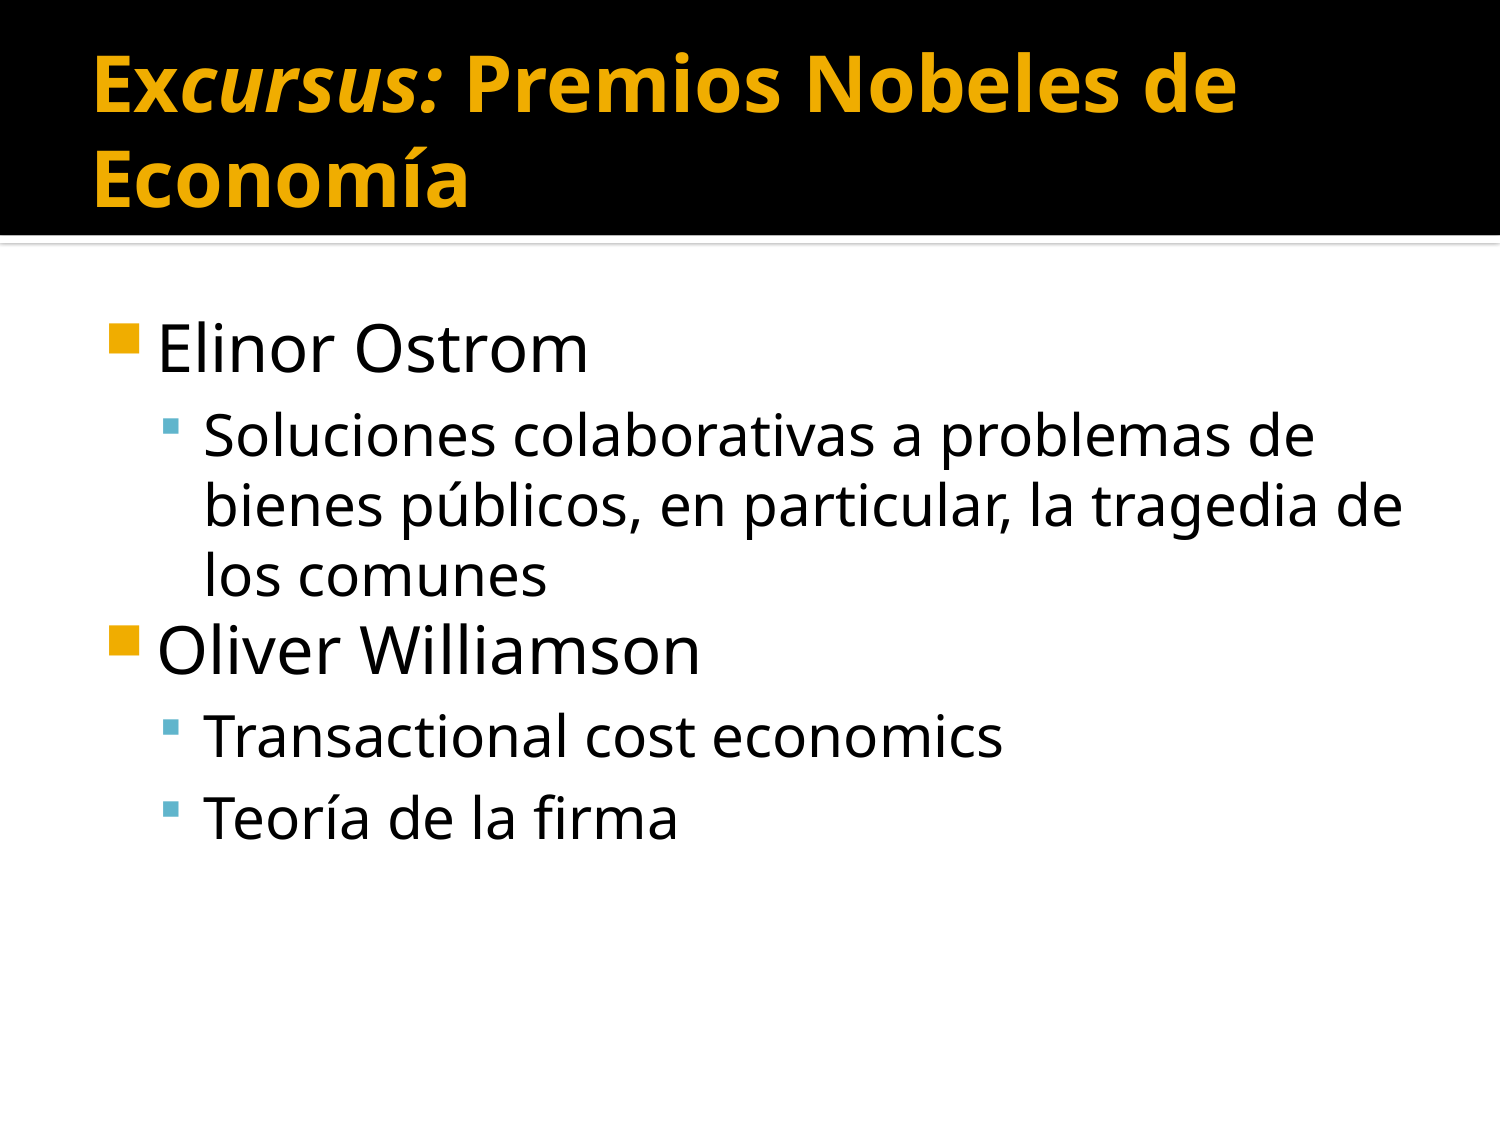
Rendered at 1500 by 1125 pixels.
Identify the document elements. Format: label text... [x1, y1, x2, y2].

list Elinor Ostrom Soluciones colaborativas a problemas de bienes públicos, en particular, la tragedia de los comunes Oliver Williamson Transactional cost economics Teoría de la firma [75, 291, 1425, 1050]
title Excursus: Premios Nobeles de Economía [75, 25, 1425, 231]
